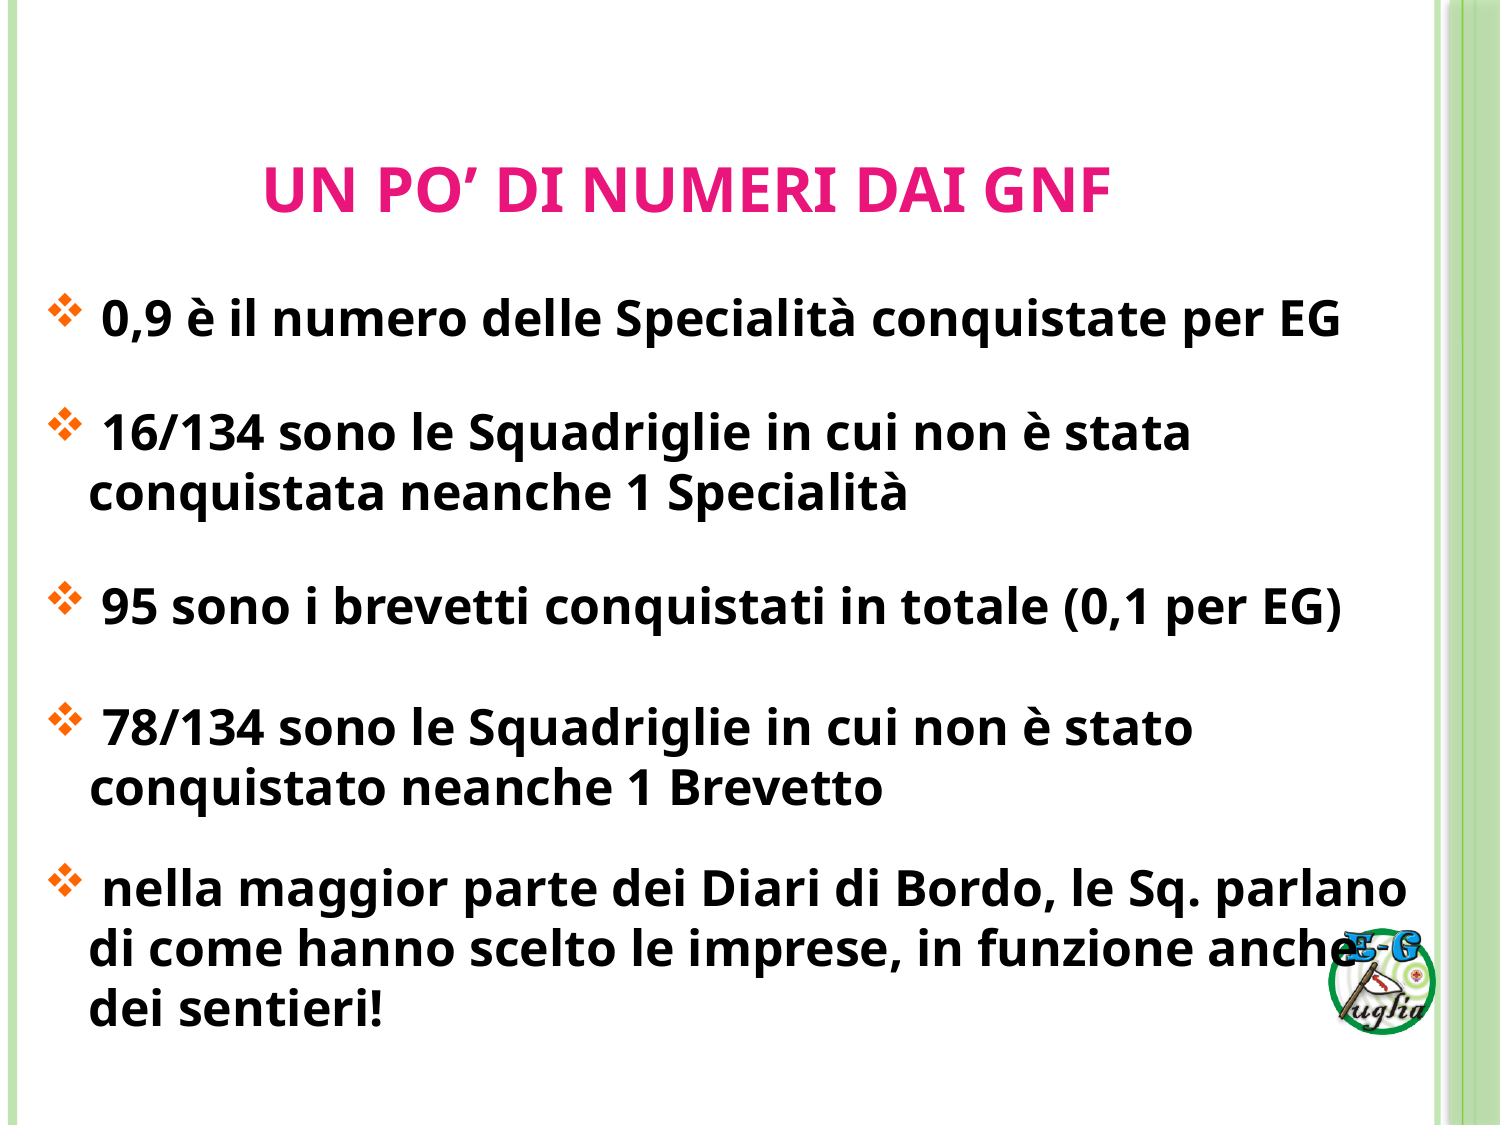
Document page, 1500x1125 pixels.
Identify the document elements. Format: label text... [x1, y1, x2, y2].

title UN PO’ DI NUMERI DAI GNF [75, 45, 1300, 233]
text_box 78/134 sono le Squadriglie in cui non è stato conquistato neanche 1 Brevetto [29, 688, 1426, 839]
text_box 0,9 è il numero delle Specialità conquistate per EG [29, 278, 1467, 378]
text_box 95 sono i brevetti conquistati in totale (0,1 per EG) [29, 566, 1458, 721]
picture [1328, 928, 1436, 1036]
text_box 16/134 sono le Squadriglie in cui non è stata conquistata neanche 1 Specialità [29, 392, 1426, 544]
text_box nella maggior parte dei Diari di Bordo, le Sq. parlano di come hanno scelto le imprese, in funzione anche dei sentieri! [29, 849, 1426, 1083]
